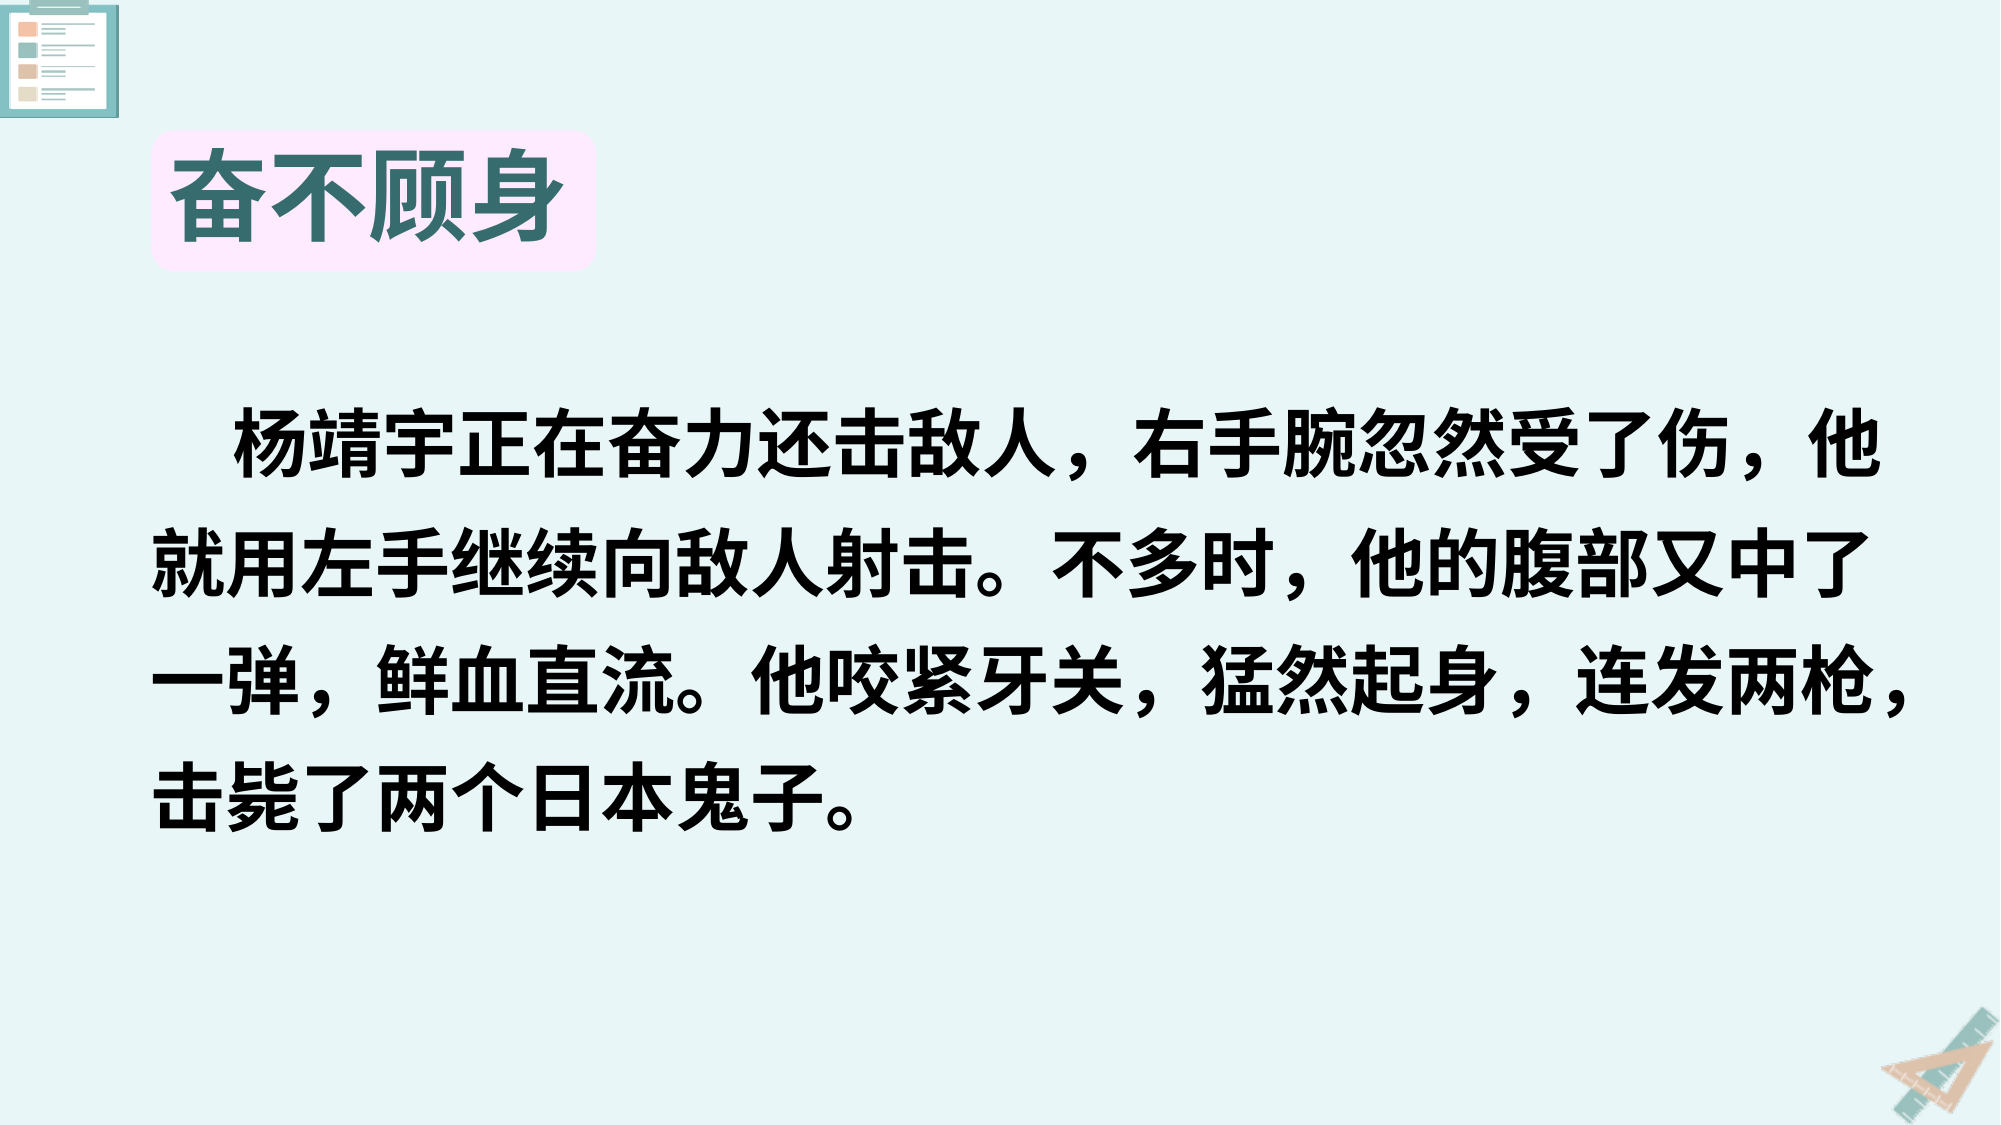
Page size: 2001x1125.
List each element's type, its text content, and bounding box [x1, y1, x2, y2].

text_box 杨靖宇正在奋力还击敌人，右手腕忽然受了伤，他就用左手继续向敌人射击。不多时，他的腹部又中了一弹，鲜血直流。他咬紧牙关，猛然起身，连发两枪，击毙了两个日本鬼子。 [135, 343, 1930, 848]
picture [1881, 1006, 2000, 1125]
text_box 奋不顾身 [163, 135, 590, 251]
picture [0, 0, 119, 119]
text_box [150, 129, 598, 273]
